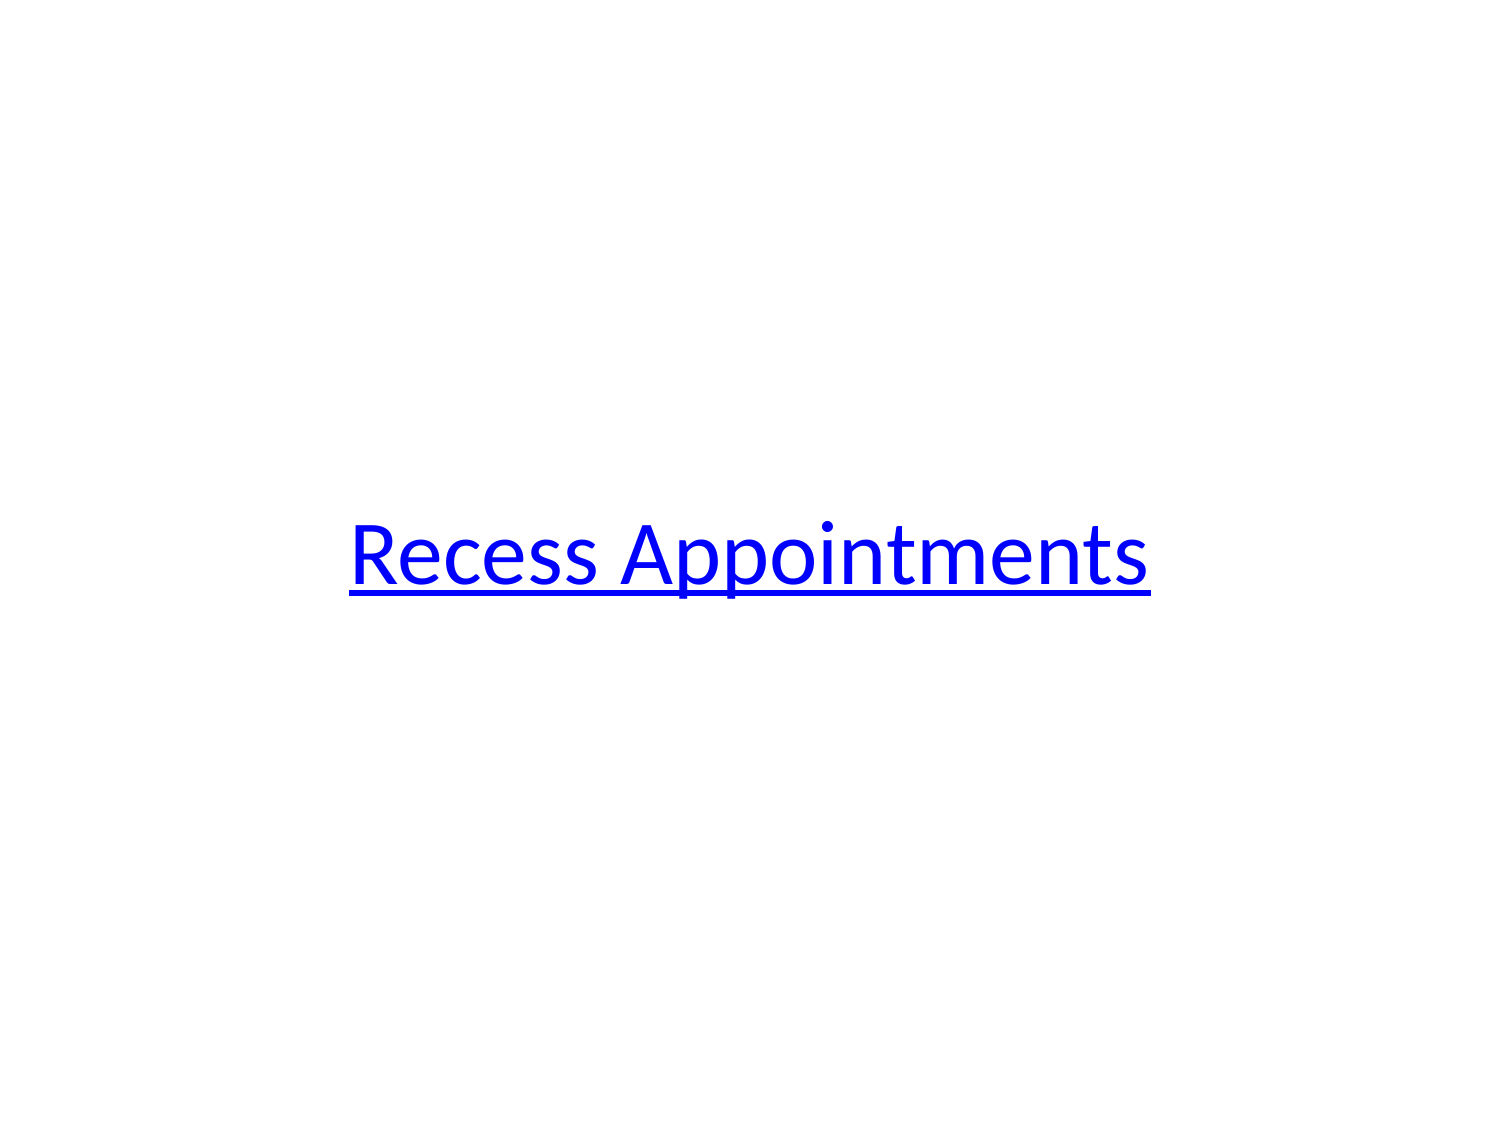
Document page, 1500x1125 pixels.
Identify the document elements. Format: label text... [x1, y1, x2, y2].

title Recess Appointments [74, 44, 1426, 1051]
